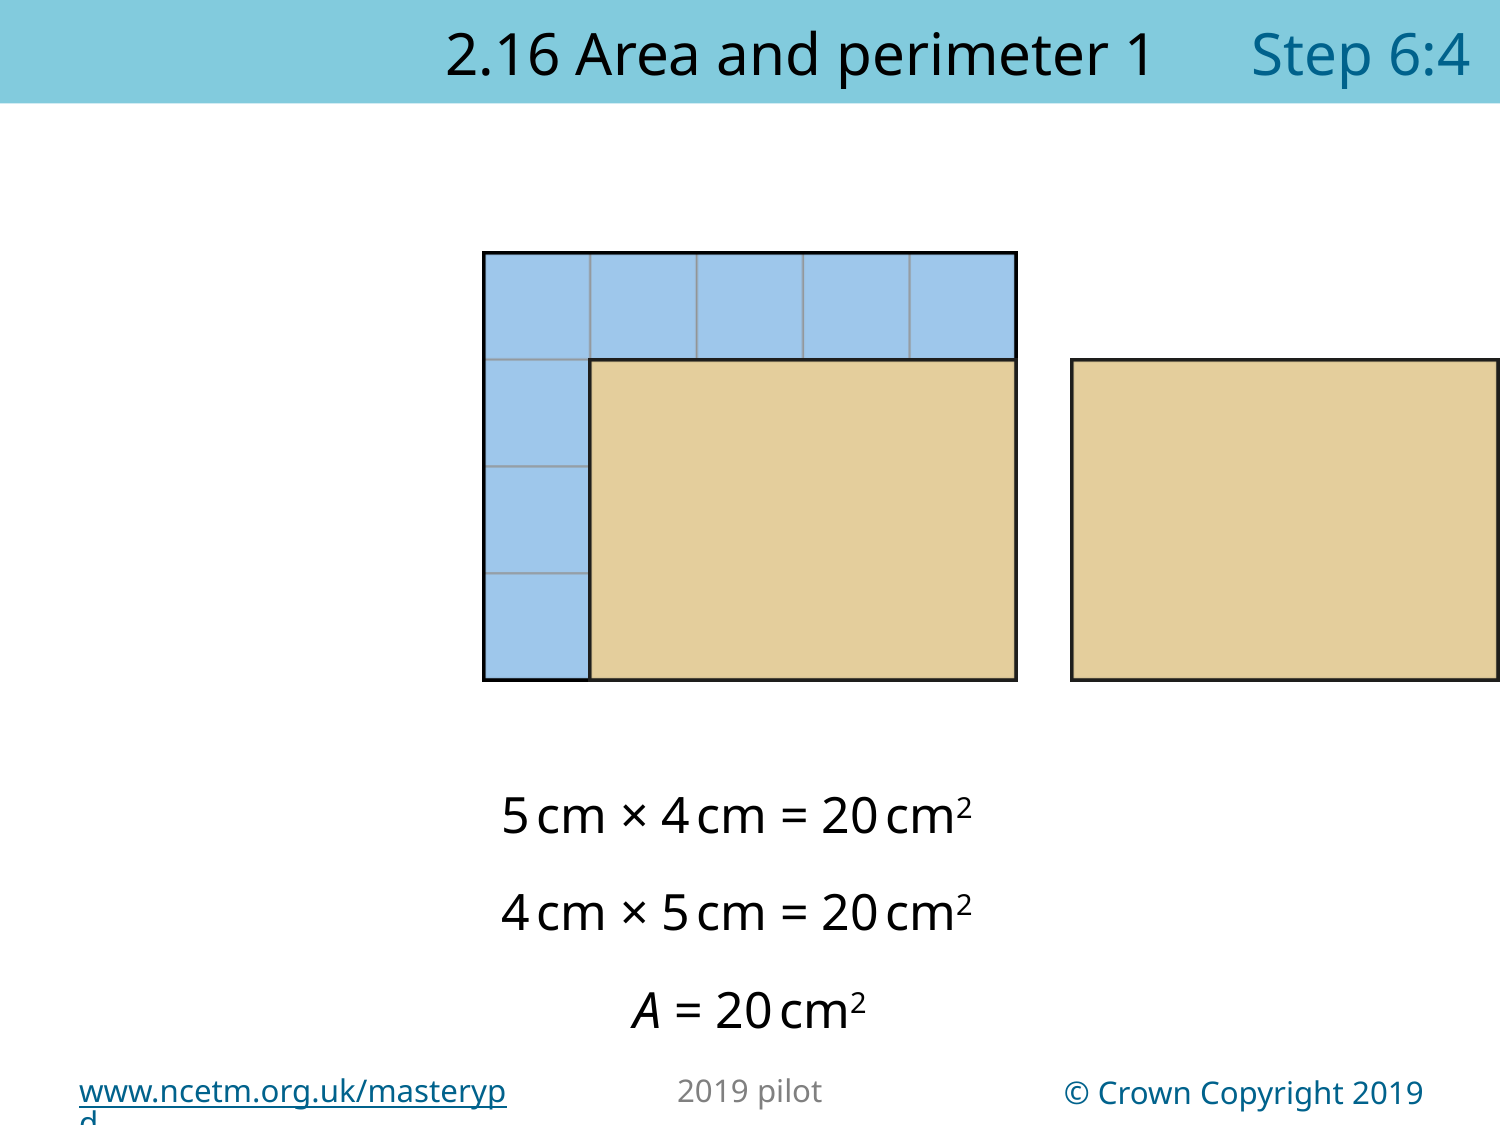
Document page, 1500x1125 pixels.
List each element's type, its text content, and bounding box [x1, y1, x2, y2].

text_box 4 cm × 5 cm = 20 cm2 [486, 873, 1014, 949]
list 2.16 Area and perimeter 1 Step 6:4 [0, 0, 1500, 104]
picture [482, 251, 1018, 682]
text_box A = 20 cm2 [618, 970, 882, 1046]
text_box 5 cm × 4 cm = 20 cm2 [486, 776, 1014, 852]
picture [1070, 358, 1500, 682]
